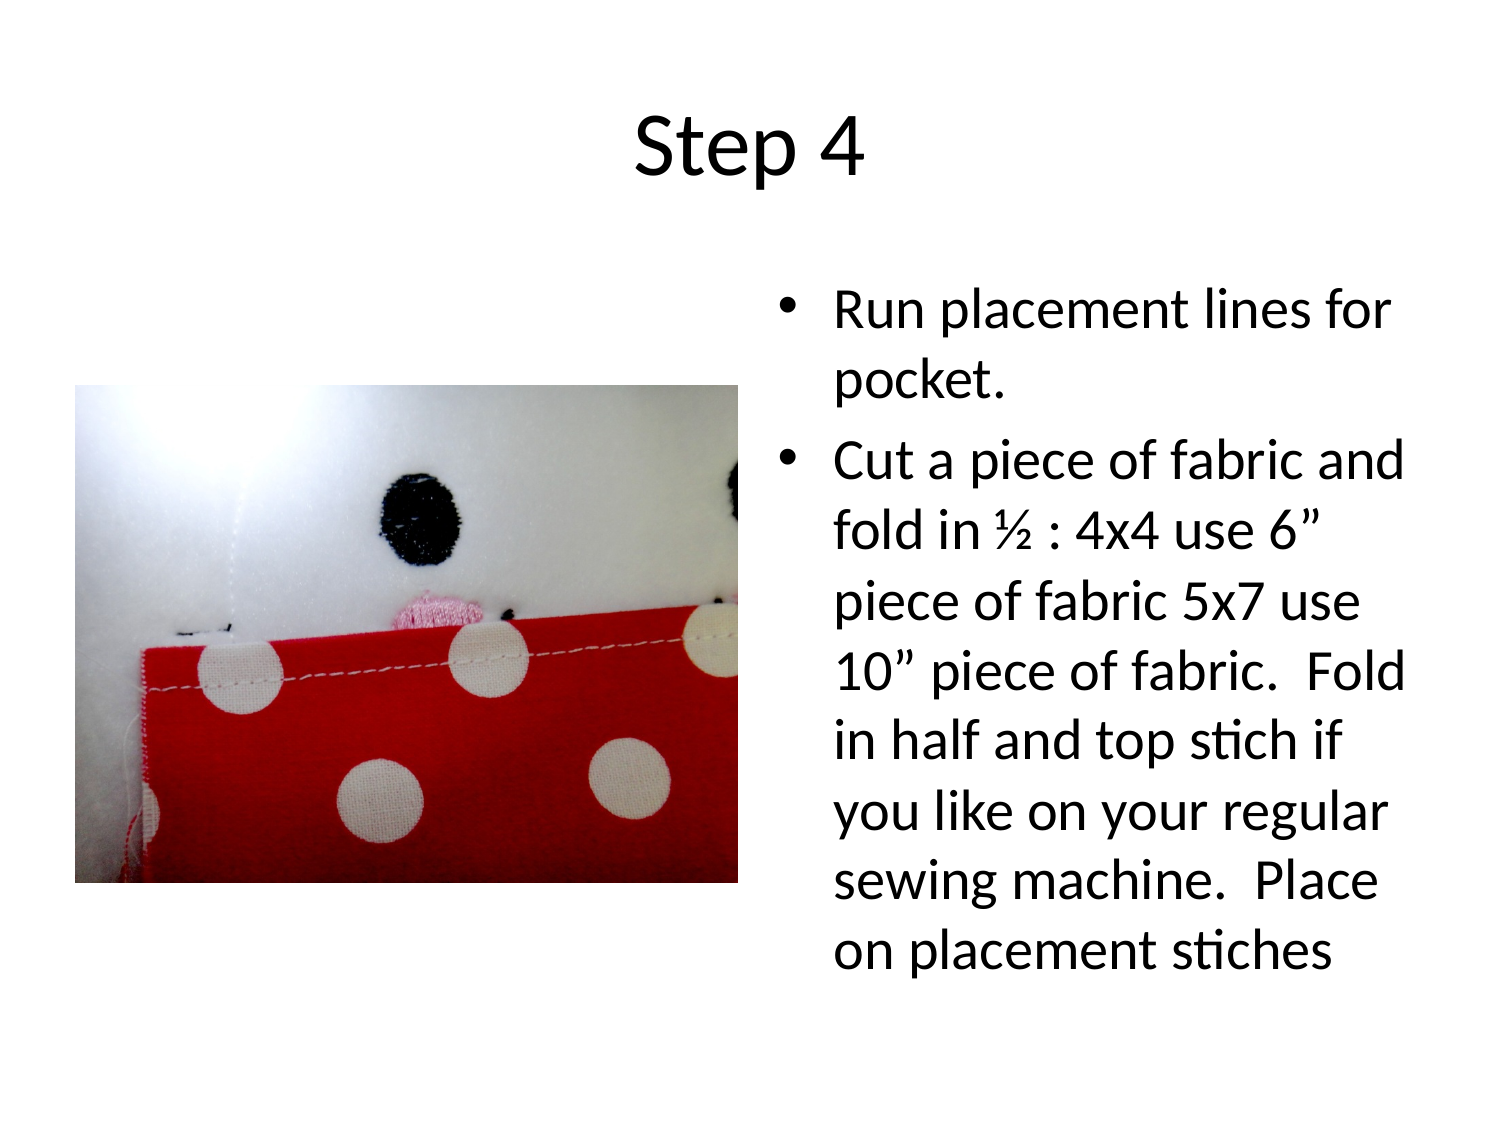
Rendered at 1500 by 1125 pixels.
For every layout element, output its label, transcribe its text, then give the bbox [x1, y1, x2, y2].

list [74, 384, 738, 883]
list Run placement lines for pocket. Cut a piece of fabric and fold in ½ : 4x4 use 6” piece of fabric 5x7 use 10” piece of fabric. Fold in half and top stich if you like on your regular sewing machine. Place on placement stiches [762, 262, 1425, 1005]
title Step 4 [75, 45, 1425, 233]
